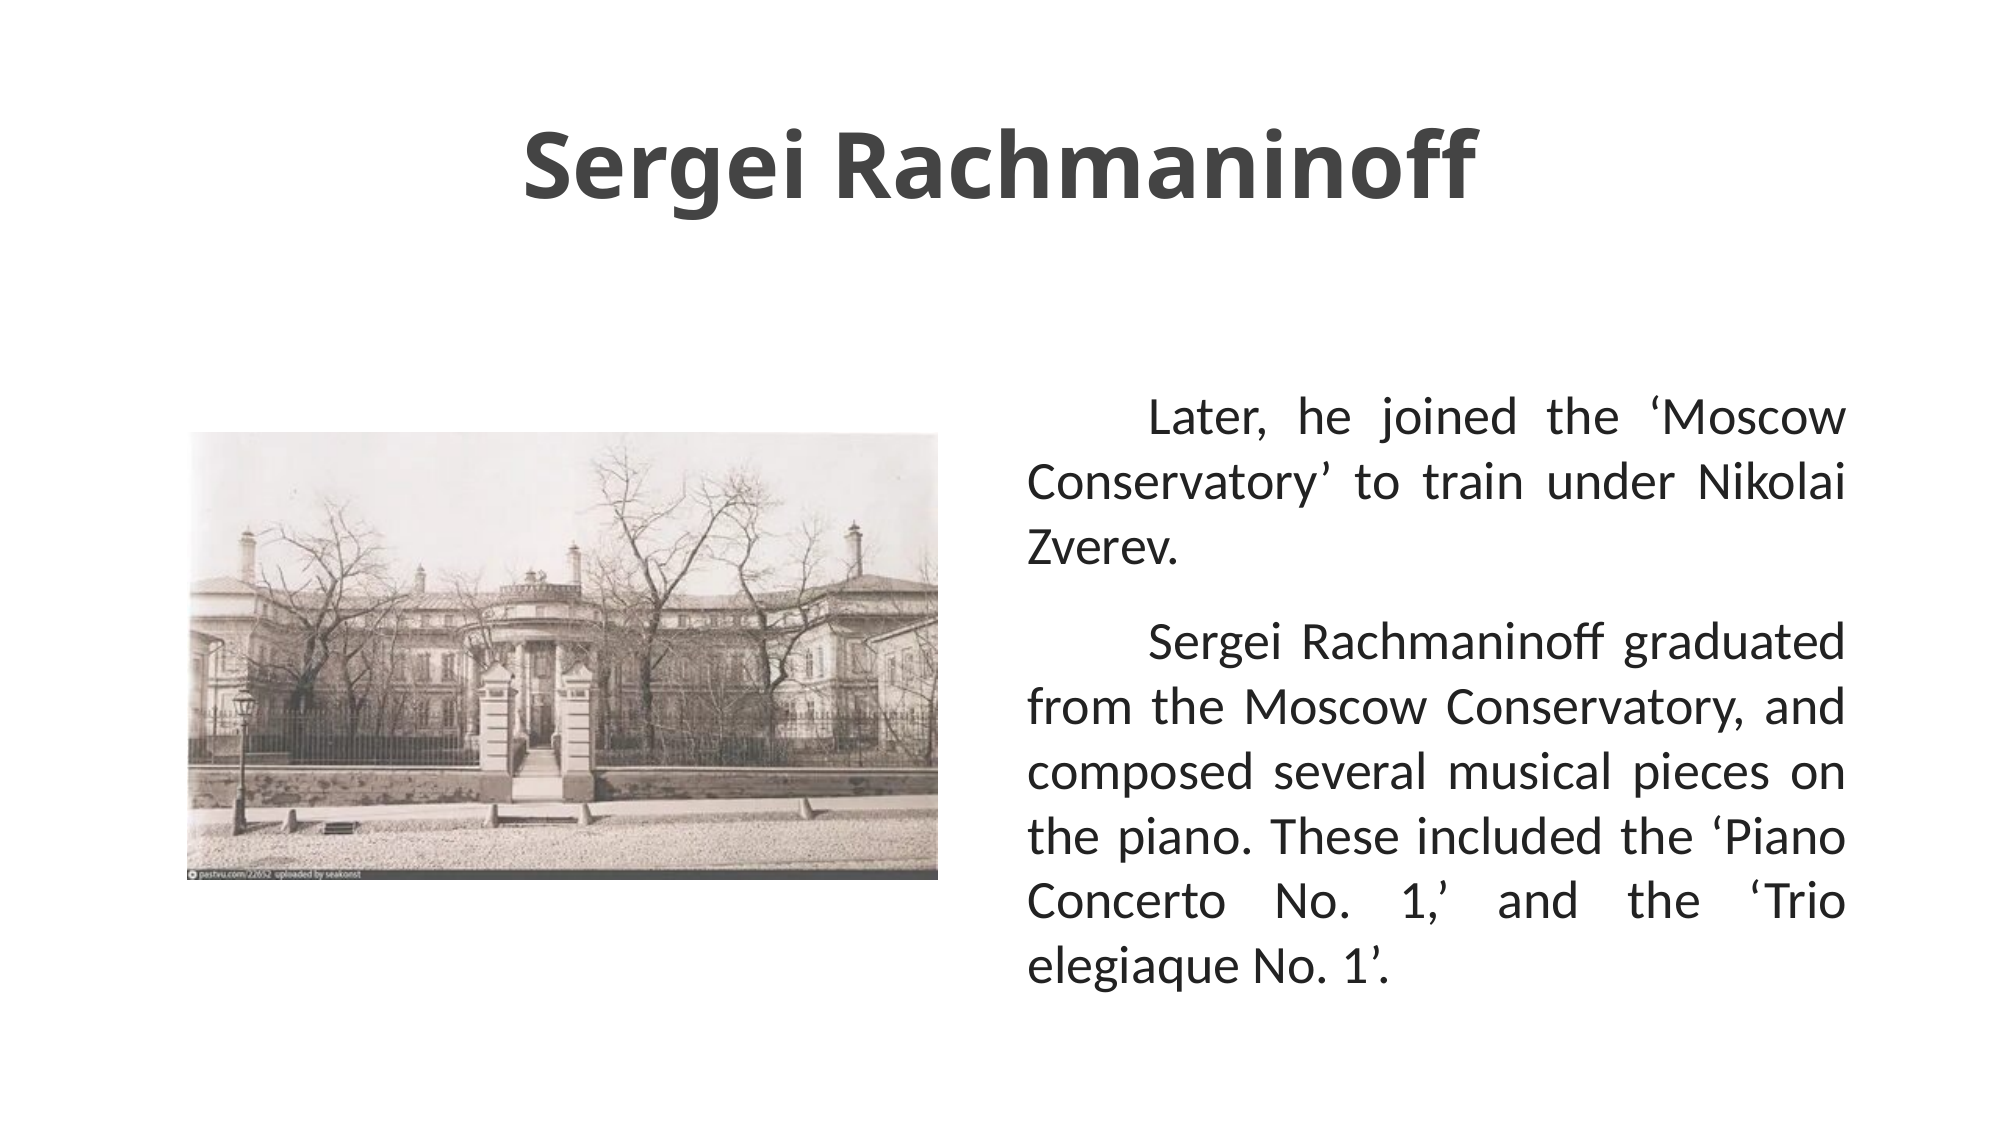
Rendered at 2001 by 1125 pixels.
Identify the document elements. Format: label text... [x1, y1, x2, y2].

title Sergei Rachmaninoff [137, 59, 1863, 278]
list Later, he joined the ‘Moscow Conservatory’ to train under Nikolai Zverev. Sergei Rachmaninoff graduated from the Moscow Conservatory, and composed several musical pieces on the piano. These included the ‘Piano Concerto No. 1,’ and the ‘Trio elegiaque No. 1’. [1012, 299, 1863, 1014]
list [187, 432, 938, 880]
